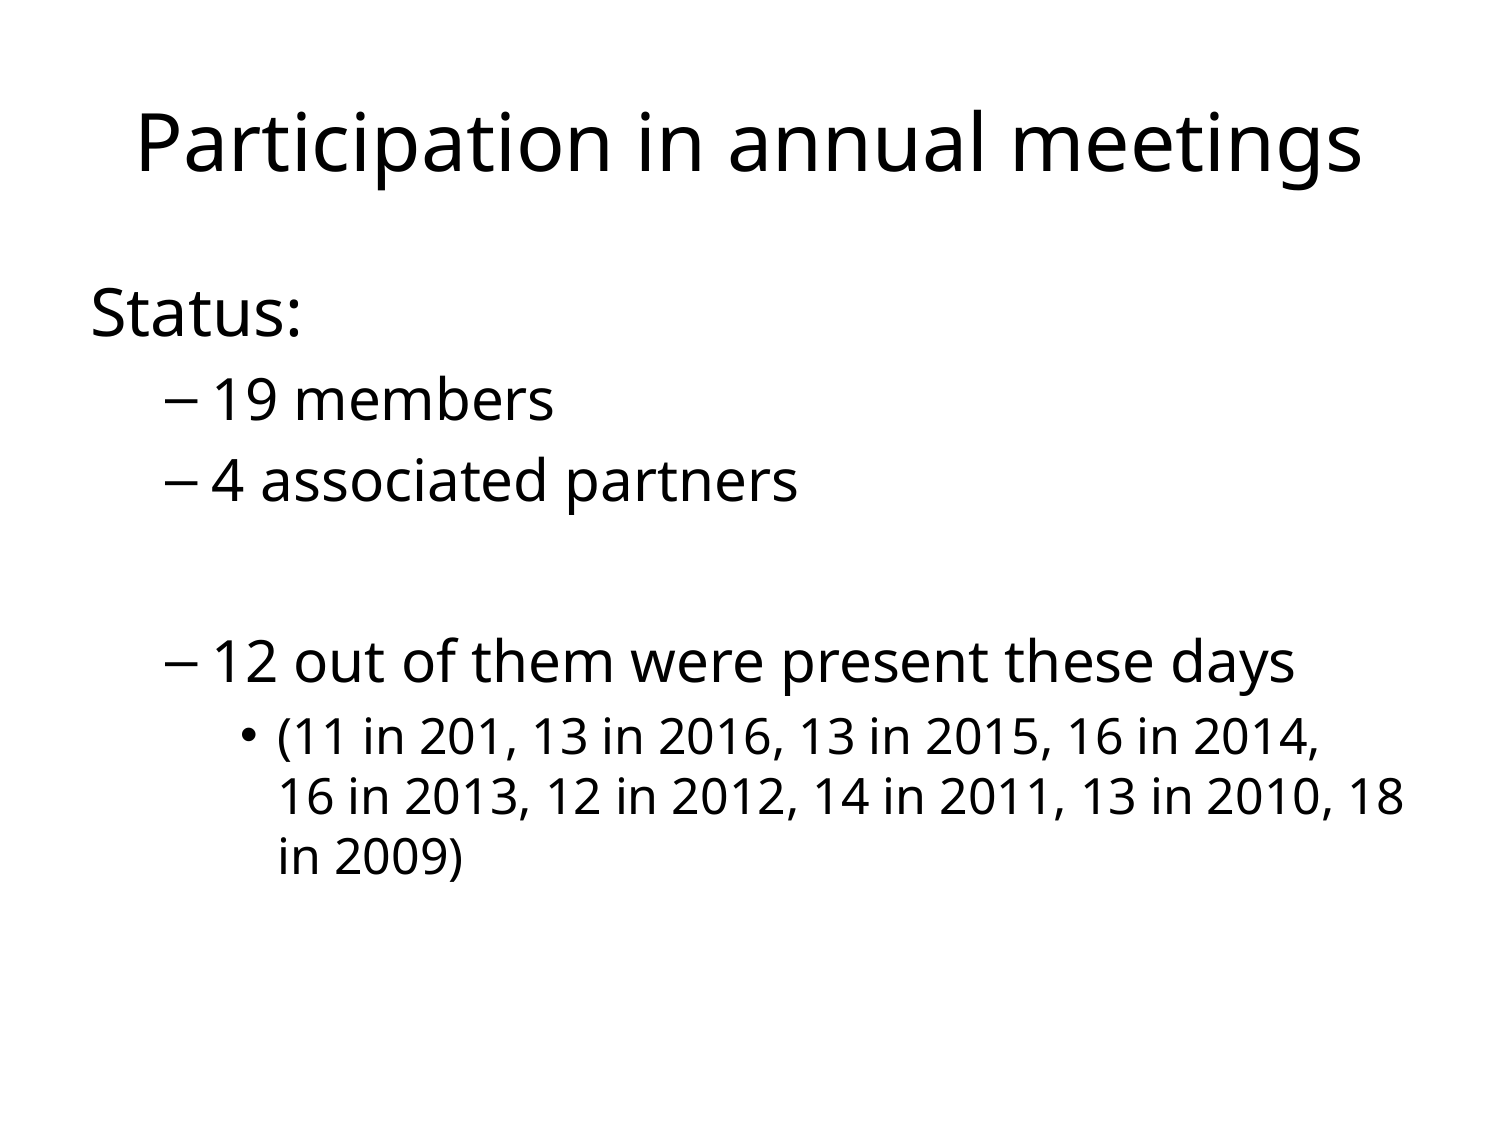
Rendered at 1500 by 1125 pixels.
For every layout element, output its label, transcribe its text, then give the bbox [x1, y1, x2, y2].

title Participation in annual meetings [75, 45, 1425, 233]
list Status: 19 members 4 associated partners 12 out of them were present these days (11 in 201, 13 in 2016, 13 in 2015, 16 in 2014, 16 in 2013, 12 in 2012, 14 in 2011, 13 in 2010, 18 in 2009) [75, 262, 1425, 1005]
